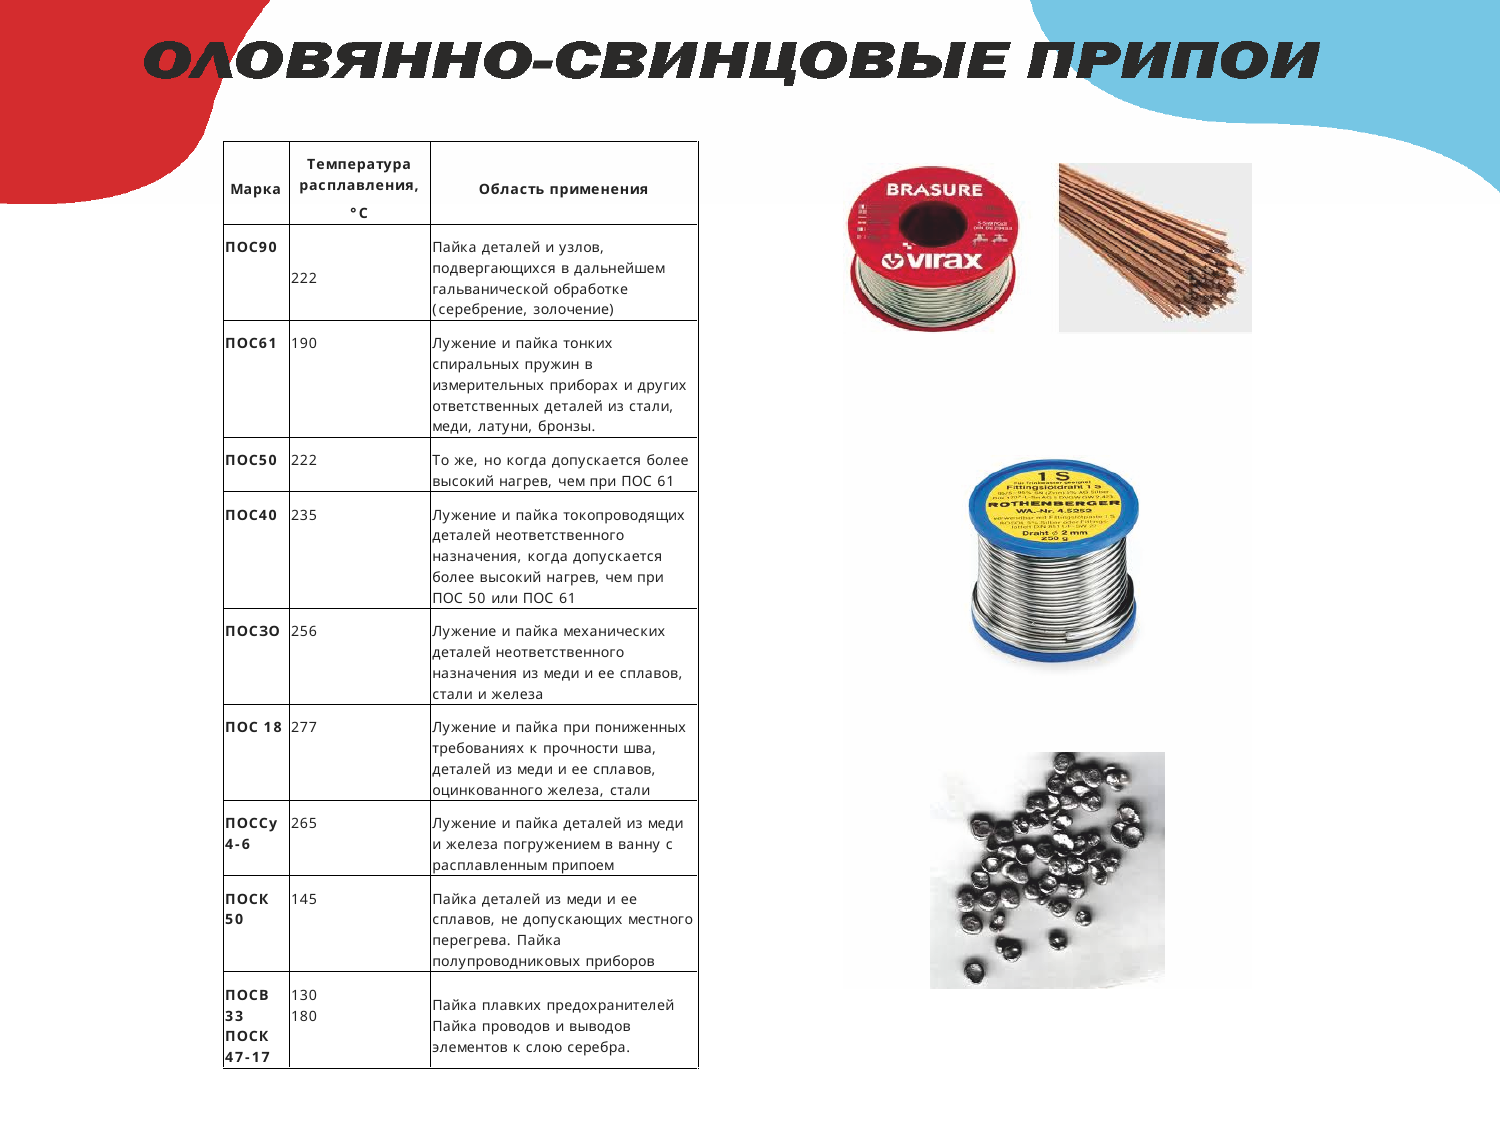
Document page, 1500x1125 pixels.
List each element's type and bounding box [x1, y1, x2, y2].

picture [0, 0, 1500, 989]
text_box [222, 140, 856, 1103]
